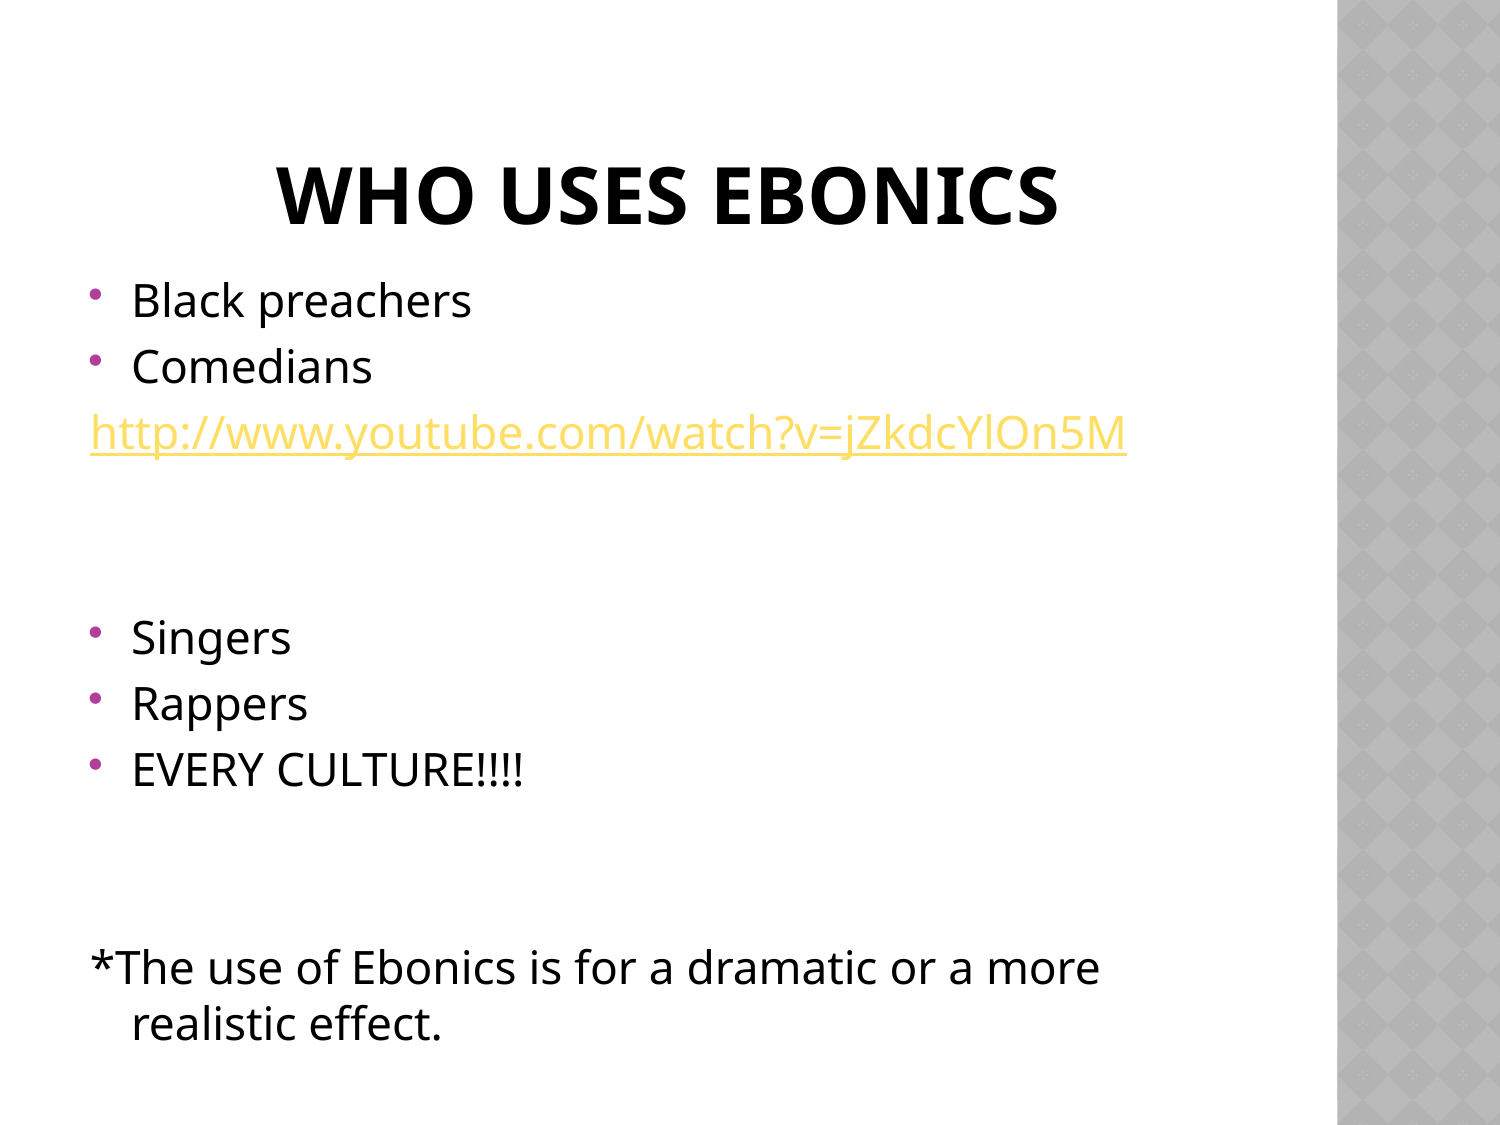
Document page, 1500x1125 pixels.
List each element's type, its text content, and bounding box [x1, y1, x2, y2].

title Who uses ebonics [75, 52, 1263, 240]
list Black preachers Comedians http://www.youtube.com/watch?v=jZkdcYlOn5M Singers Rappers EVERY CULTURE!!!! *The use of Ebonics is for a dramatic or a more realistic effect. [75, 264, 1263, 1059]
